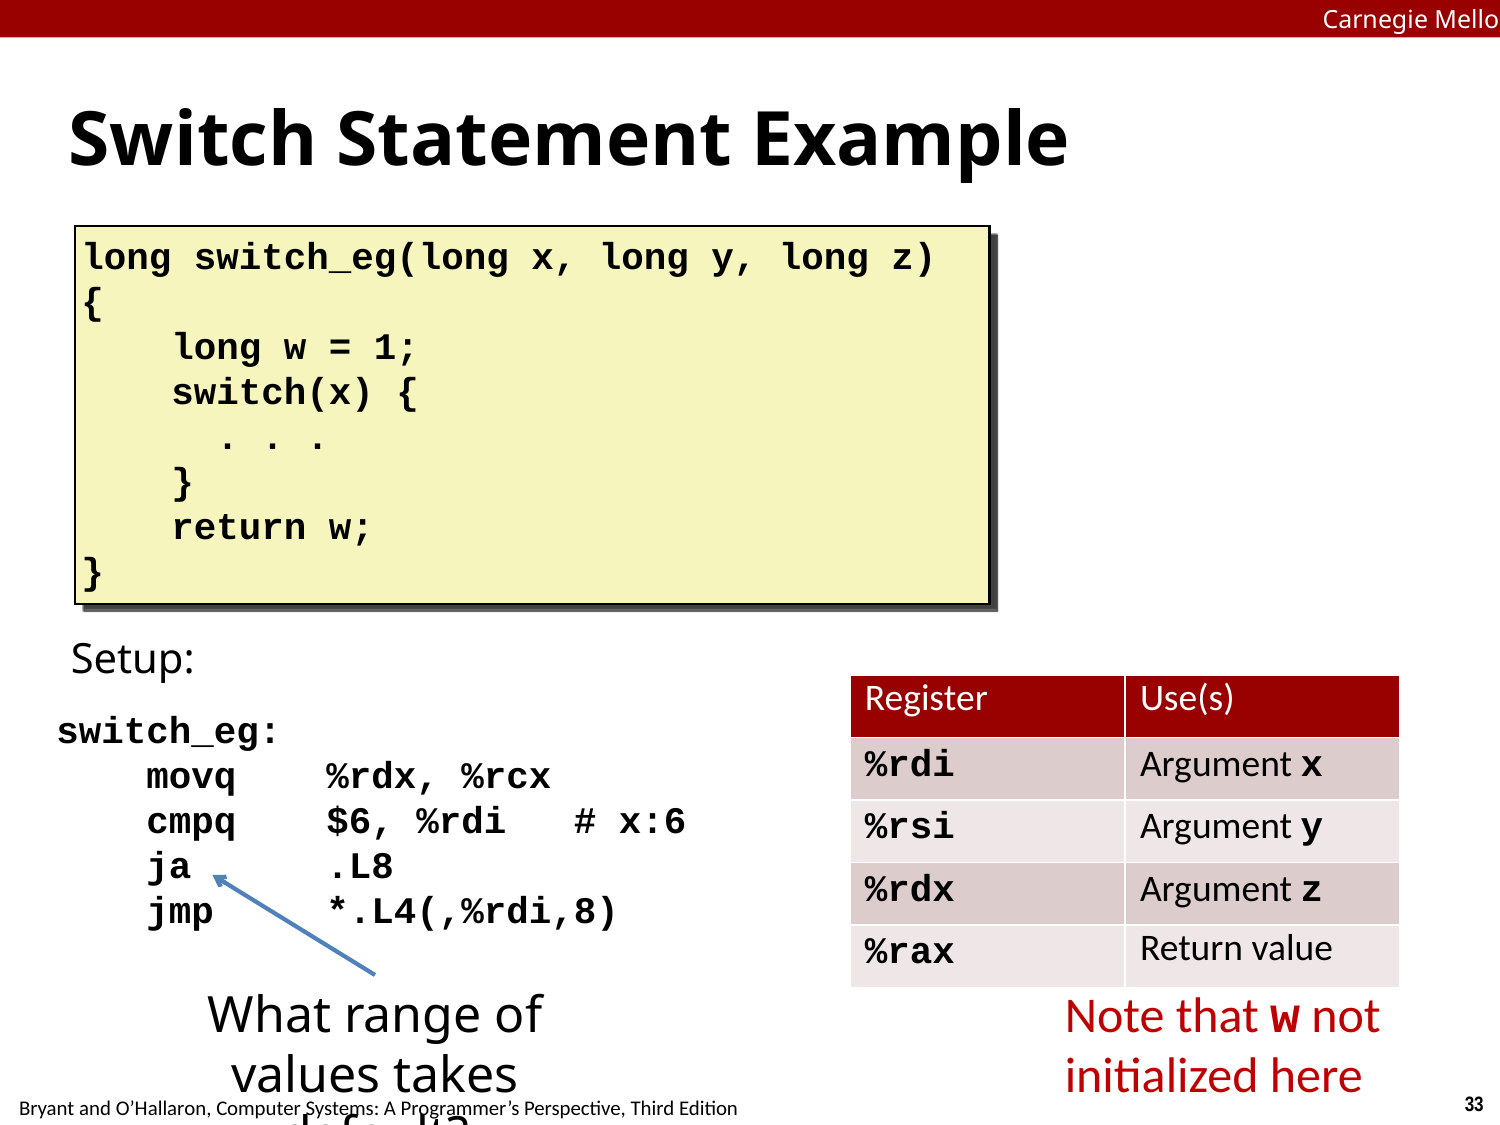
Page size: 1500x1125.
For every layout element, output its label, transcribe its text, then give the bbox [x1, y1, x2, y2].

text_box Carnegie Mellon [1322, 3, 1500, 33]
text_box What range of values takes default? [137, 974, 613, 1125]
text_box [0, 0, 1500, 38]
table_cell Argument z [1126, 863, 1399, 924]
text_box switch_eg: movq %rdx, %rcx cmpq $6, %rdi # x:6 ja .L8 jmp *.L4(,%rdi,8) [50, 699, 1049, 1055]
table_header Register [851, 676, 1124, 737]
table_cell %rsi [851, 801, 1124, 862]
table_cell Argument x [1126, 738, 1399, 799]
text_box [212, 874, 376, 976]
table_cell Return value [1126, 926, 1399, 987]
text_box Note that w not initialized here [1049, 974, 1413, 1110]
table_cell %rdx [851, 863, 1124, 924]
text_box long switch_eg(long x, long y, long z) { long w = 1; switch(x) { . . . } return w; } [75, 225, 990, 605]
table_cell %rdi [851, 738, 1124, 799]
text_box Setup: [64, 625, 632, 689]
table_cell %rax [851, 926, 1124, 987]
table_cell Argument y [1126, 801, 1399, 862]
title Switch Statement Example [62, 41, 1438, 230]
table_header Use(s) [1126, 676, 1399, 737]
